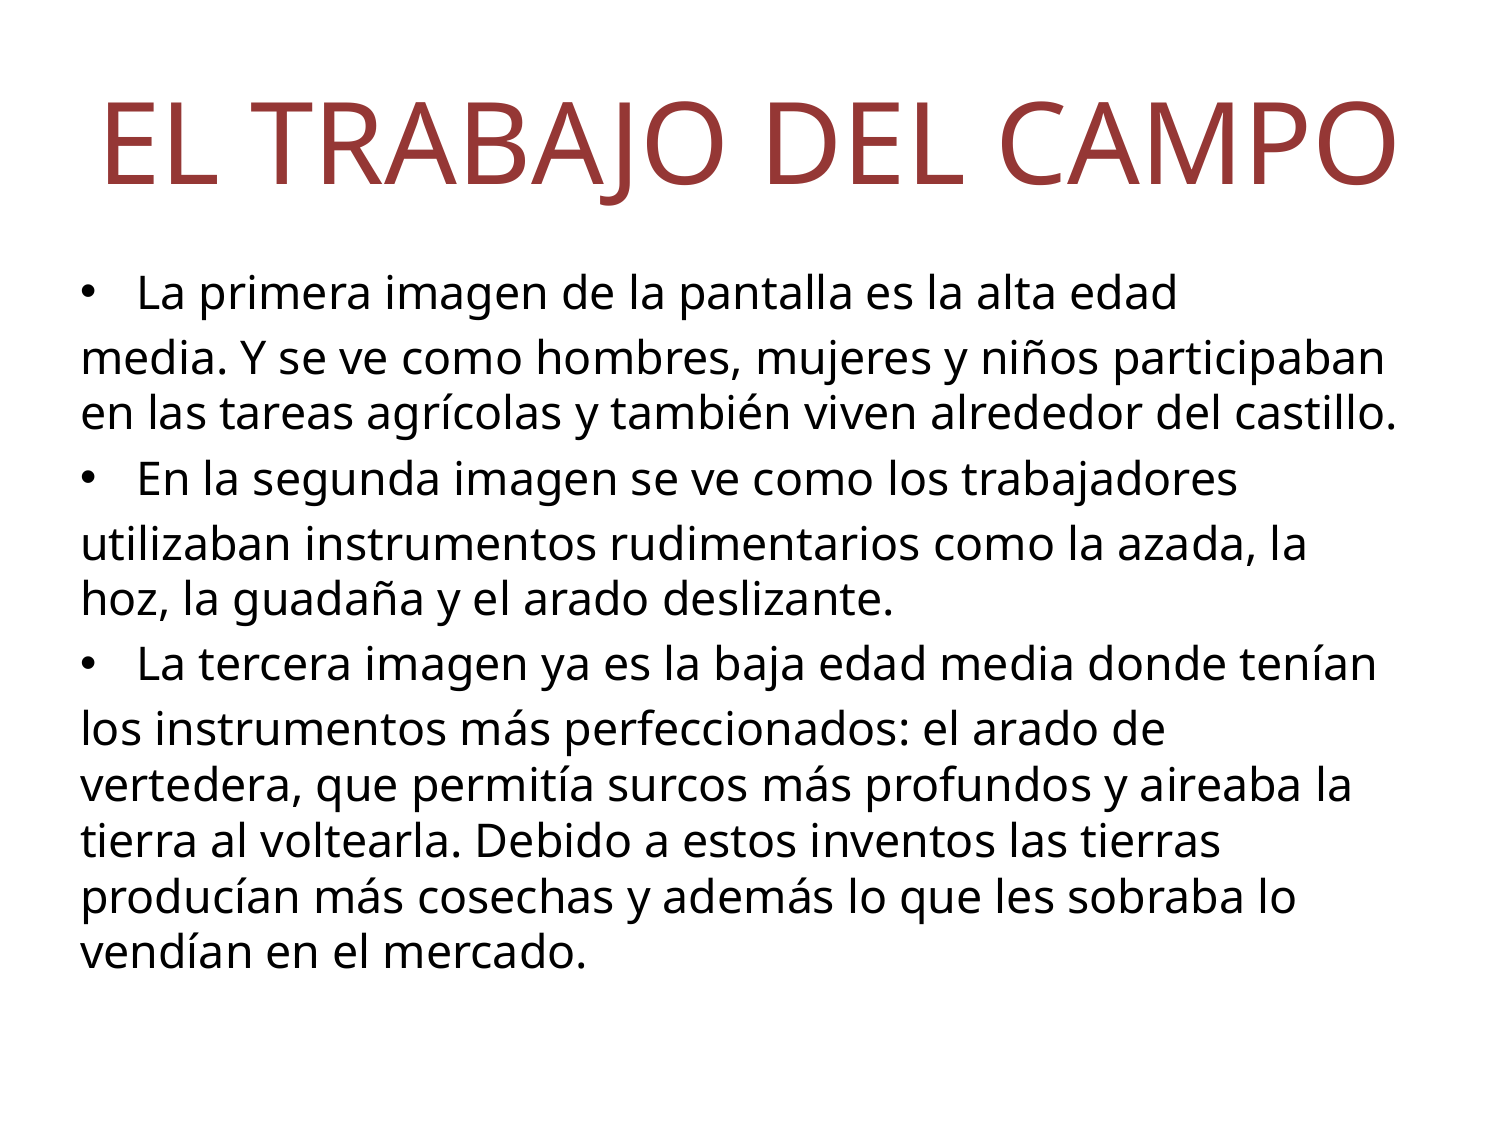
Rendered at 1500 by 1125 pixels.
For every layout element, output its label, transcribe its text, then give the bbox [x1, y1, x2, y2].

list La primera imagen de la pantalla es la alta edad media. Y se ve como hombres, mujeres y niños participaban en las tareas agrícolas y también viven alrededor del castillo. En la segunda imagen se ve como los trabajadores utilizaban instrumentos rudimentarios como la azada, la hoz, la guadaña y el arado deslizante. La tercera imagen ya es la baja edad media donde tenían los instrumentos más perfeccionados: el arado de vertedera, que permitía surcos más profundos y aireaba la tierra al voltearla. Debido a estos inventos las tierras producían más cosechas y además lo que les sobraba lo vendían en el mercado. [64, 255, 1415, 998]
title EL TRABAJO DEL CAMPO [75, 45, 1425, 233]
